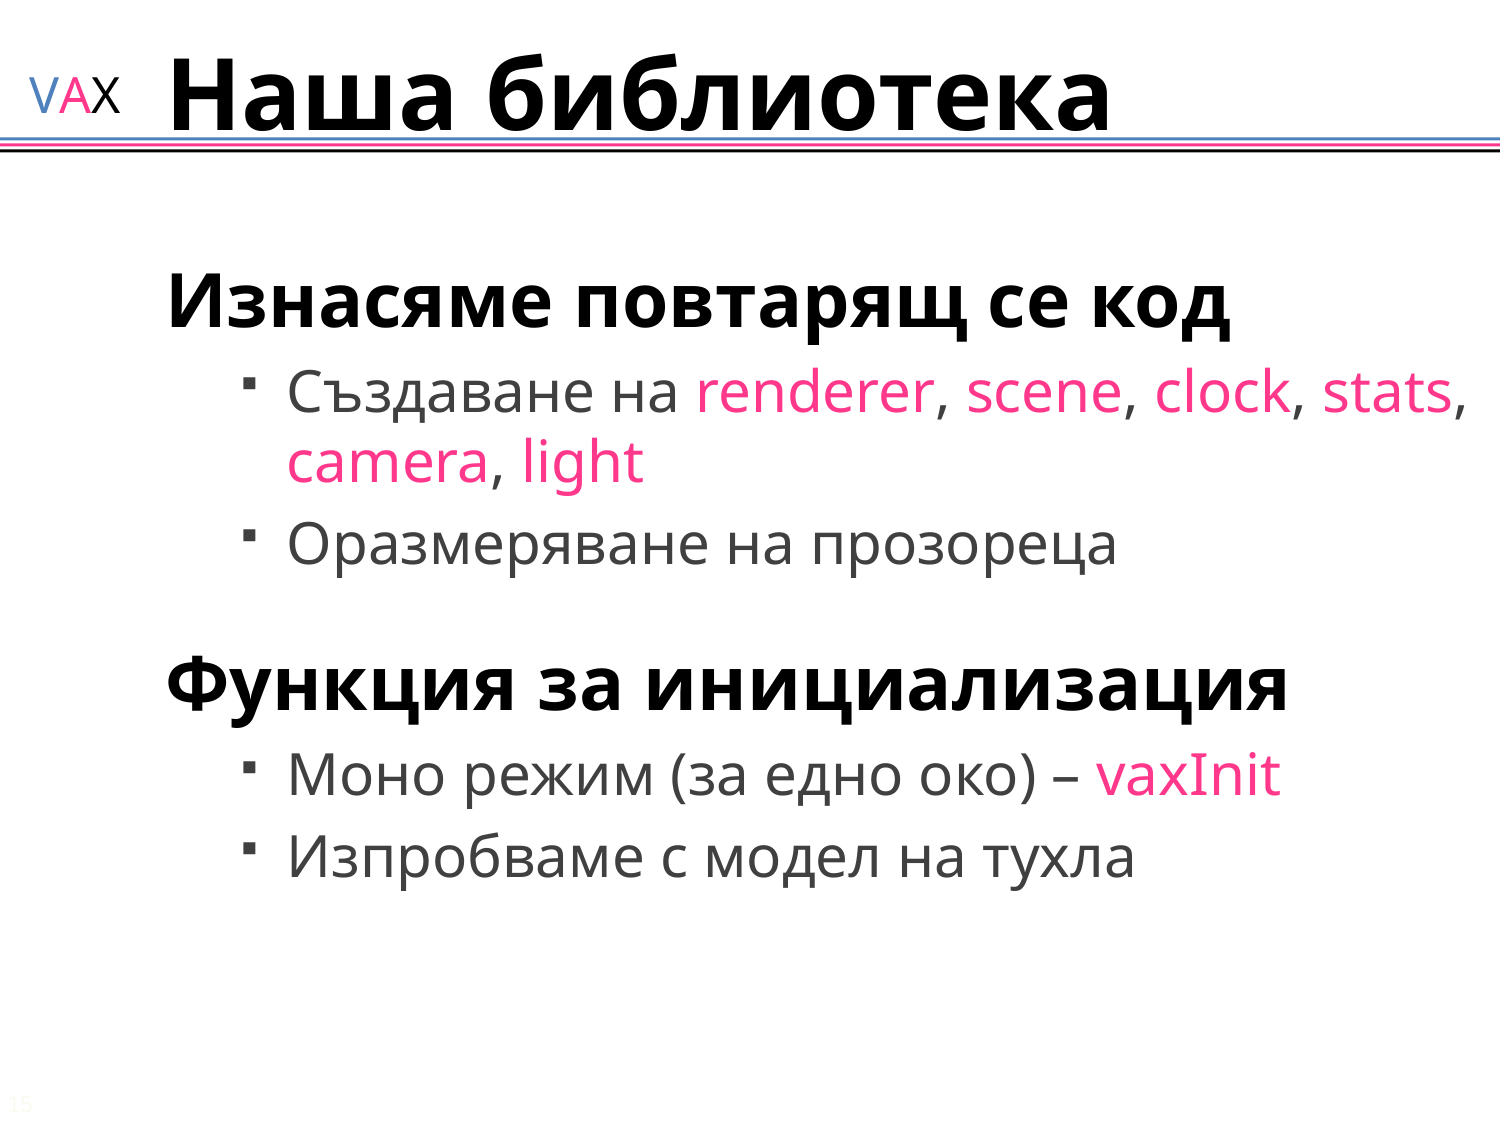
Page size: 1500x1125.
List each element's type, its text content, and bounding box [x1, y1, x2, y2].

list Изнасяме повтарящ се код Създаване на renderer, scene, clock, stats, camera, light Оразмеряване на прозореца Функция за инициализация Моно режим (за едно око) – vaxInit Изпробваме с модел на тухла [150, 200, 1488, 1113]
title Наша библиотека [0, 37, 1500, 144]
